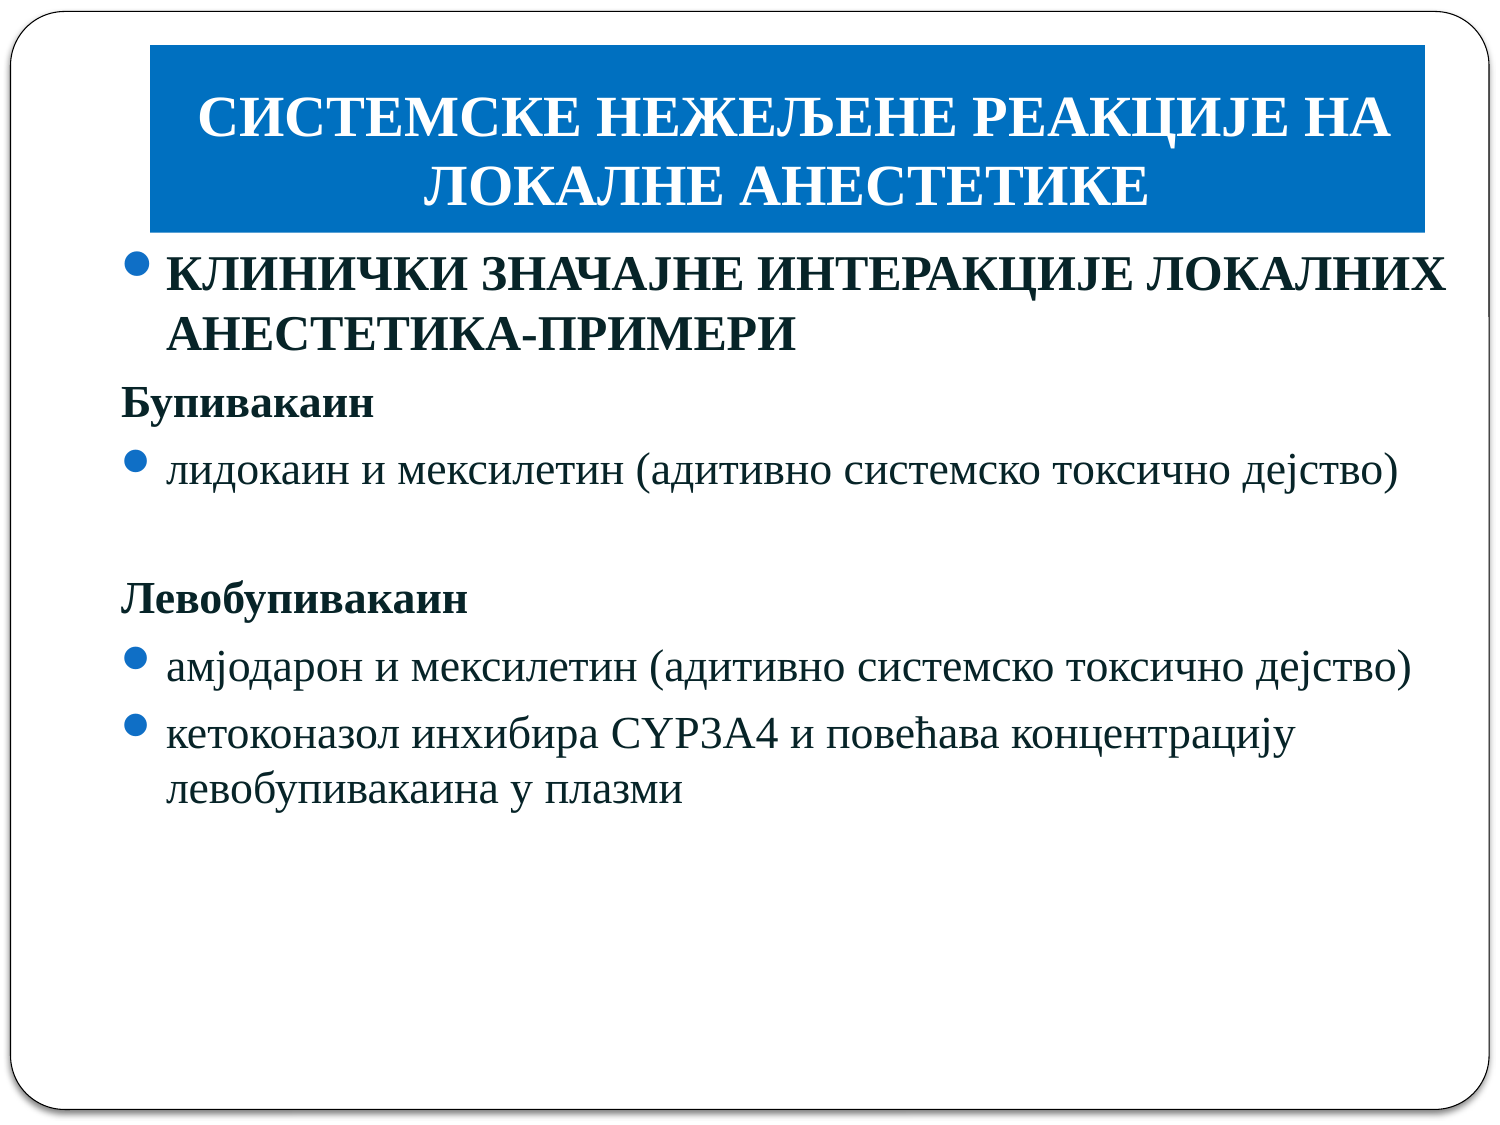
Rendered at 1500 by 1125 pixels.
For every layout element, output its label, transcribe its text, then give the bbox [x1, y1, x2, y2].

list КЛИНИЧКИ ЗНАЧАЈНЕ ИНТЕРАКЦИЈЕ ЛОКАЛНИХ АНЕСТЕТИКА-ПРИМЕРИ Бупивакаин лидокаин и мексилетин (адитивно системско токсично дејство) Левобупивакаин амјодарон и мексилетин (адитивно системско токсично дејство) кетоконазол инхибира CYP3A4 и повећава концентрацију левобупивакаина у плазми [106, 232, 1469, 1080]
title СИСТЕМСКЕ НЕЖЕЉЕНЕ РЕАКЦИЈЕ НА ЛОКАЛНЕ АНЕСТЕТИКЕ [150, 45, 1425, 233]
